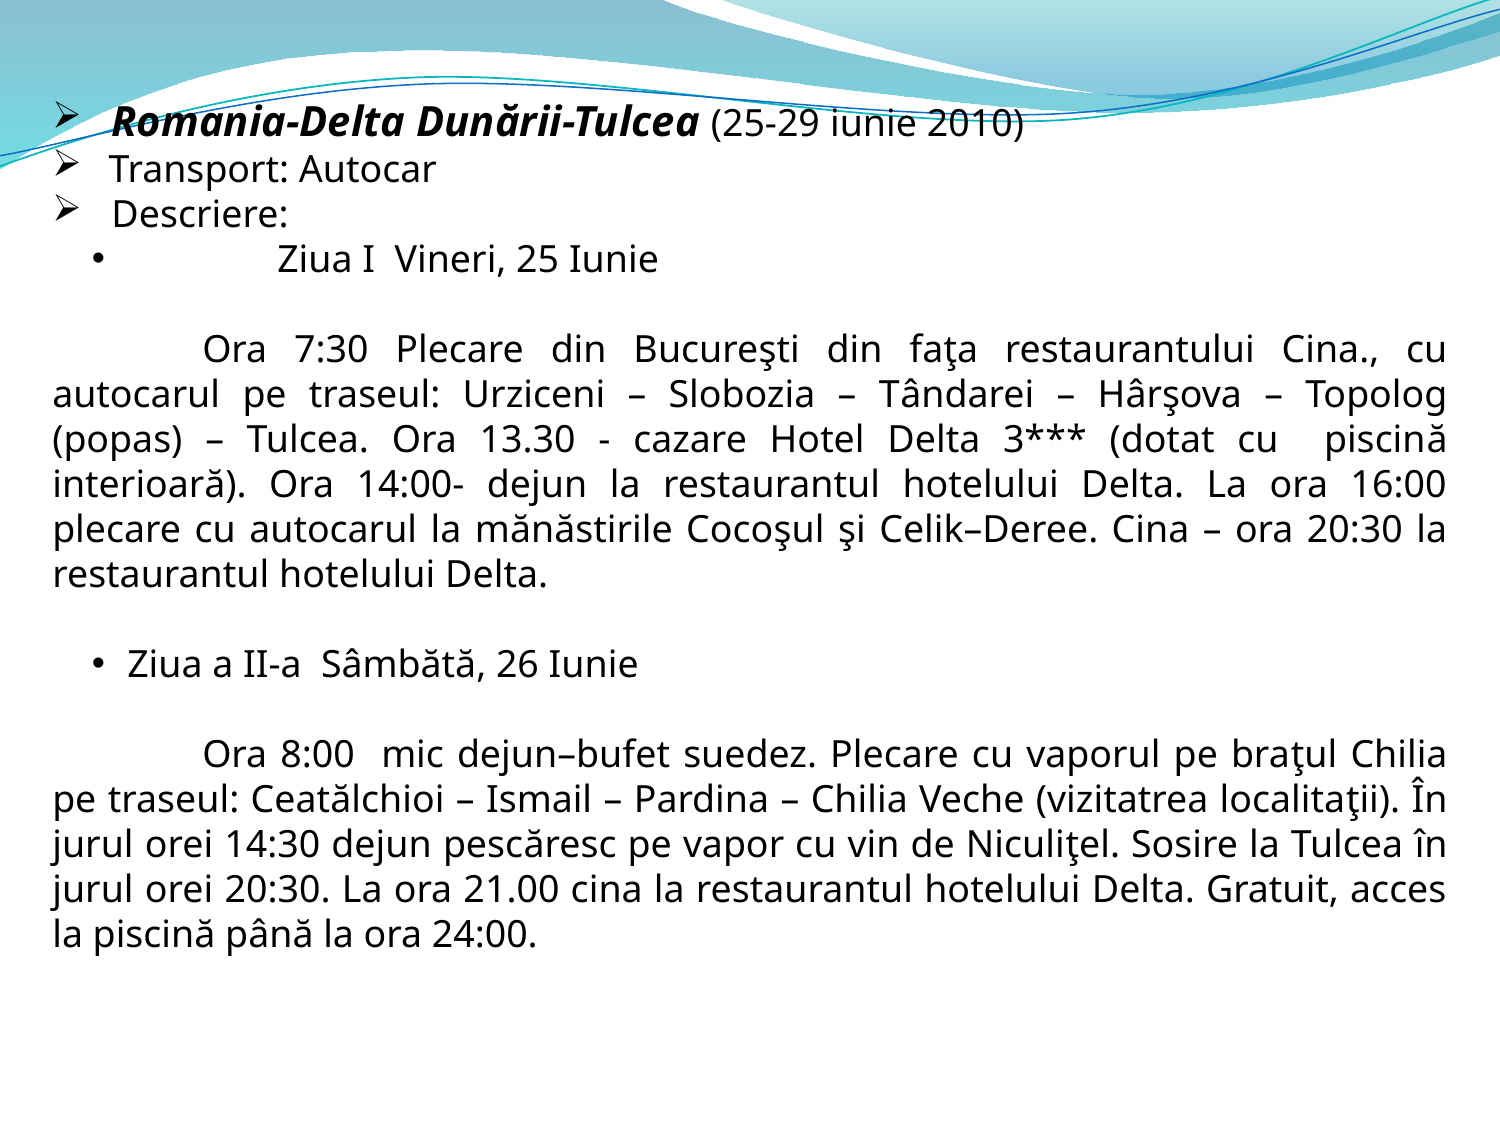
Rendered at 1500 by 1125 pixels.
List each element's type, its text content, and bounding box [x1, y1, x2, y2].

text_box Romania-Delta Dunării-Tulcea (25-29 iunie 2010) Transport: Autocar Descriere: Ziua I Vineri, 25 Iunie Ora 7:30 Plecare din Bucureşti din faţa restaurantului Cina., cu autocarul pe traseul: Urziceni – Slobozia – Tândarei – Hârşova – Topolog (popas) – Tulcea. Ora 13.30 - cazare Hotel Delta 3*** (dotat cu piscină interioară). Ora 14:00- dejun la restaurantul hotelului Delta. La ora 16:00 plecare cu autocarul la mănăstirile Cocoşul şi Celik–Deree. Cina – ora 20:30 la restaurantul hotelului Delta. Ziua a II-a Sâmbătă, 26 Iunie Ora 8:00 mic dejun–bufet suedez. Plecare cu vaporul pe braţul Chilia pe traseul: Ceatălchioi – Ismail – Pardina – Chilia Veche (vizitatrea localitaţii). În jurul orei 14:30 dejun pescăresc pe vapor cu vin de Niculiţel. Sosire la Tulcea în jurul orei 20:30. La ora 21.00 cina la restaurantul hotelului Delta. Gratuit, acces la piscină până la ora 24:00. [37, 87, 1463, 1098]
